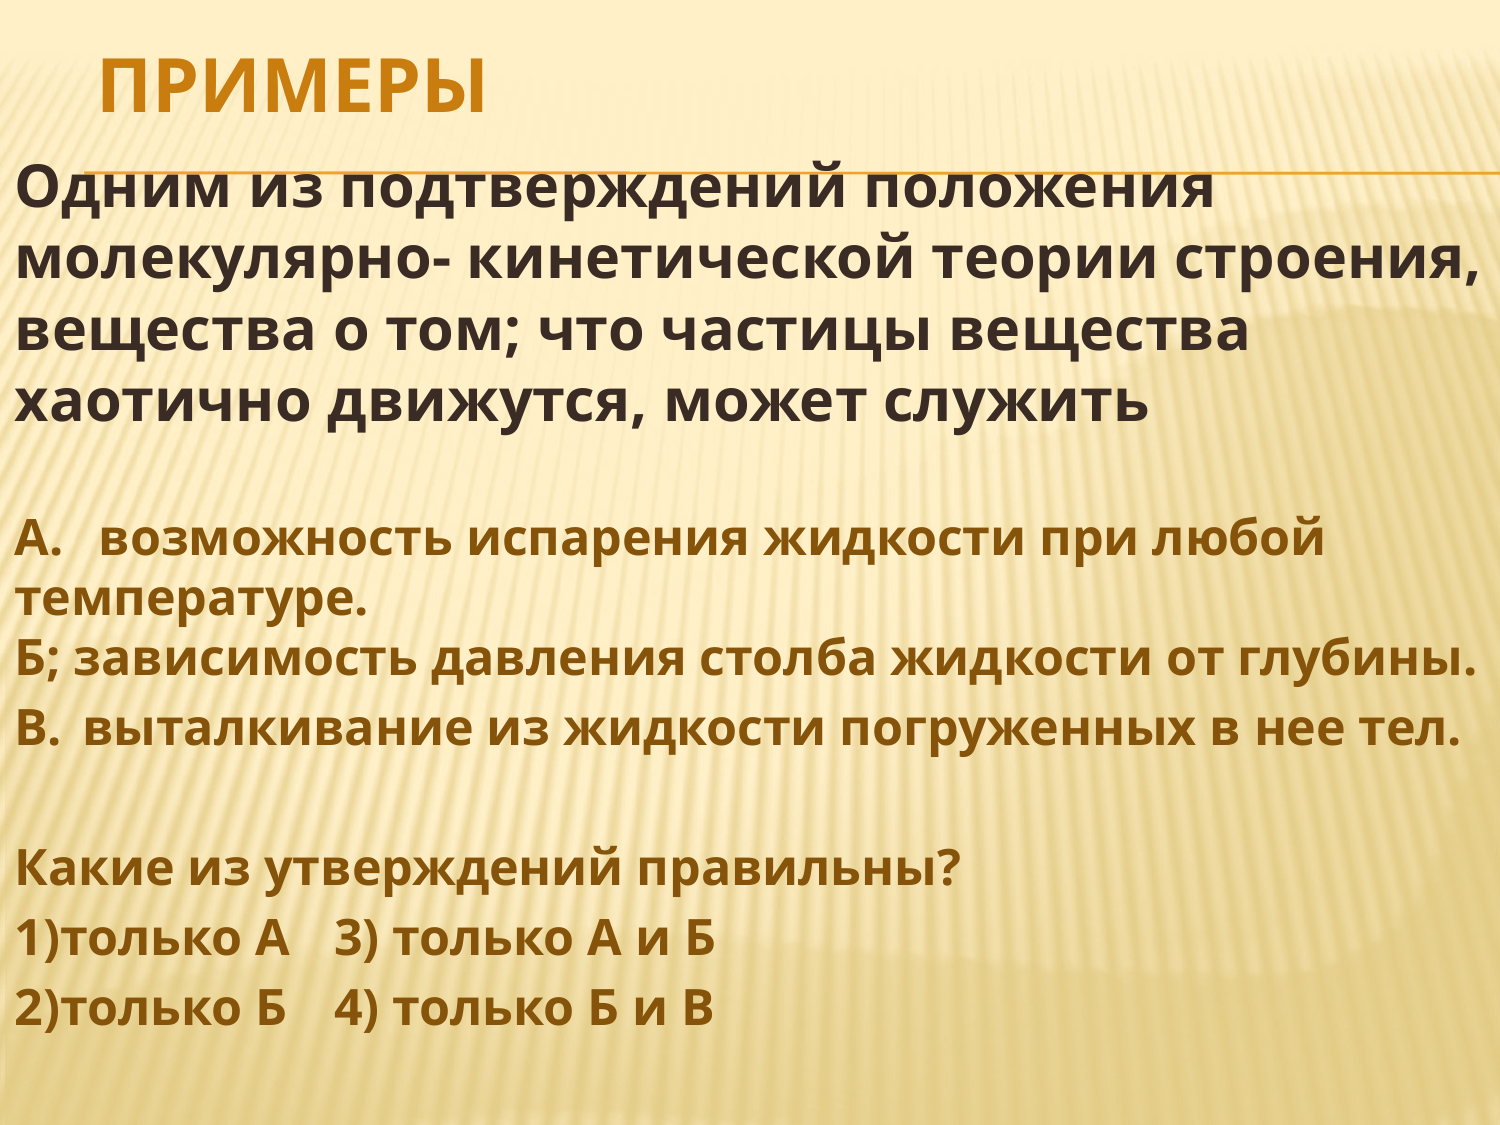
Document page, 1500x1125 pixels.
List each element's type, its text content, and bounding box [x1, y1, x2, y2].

title ПРИМЕРЫ [82, 0, 1432, 140]
list Одним из подтверждений положения молекулярно- кинетической теории строения, вещества о том; что частицы вещества хаотично движутся, может служить A. возможность испарения жидкости при любой температуре. Б; зависимость давления столба жидкости от глубины. B. выталкивание из жидкости погруженных в нее тел. Какие из утверждений правильны? 1)только А 3) только А и Б 2)только Б 4) только Б и В [0, 140, 1500, 1125]
